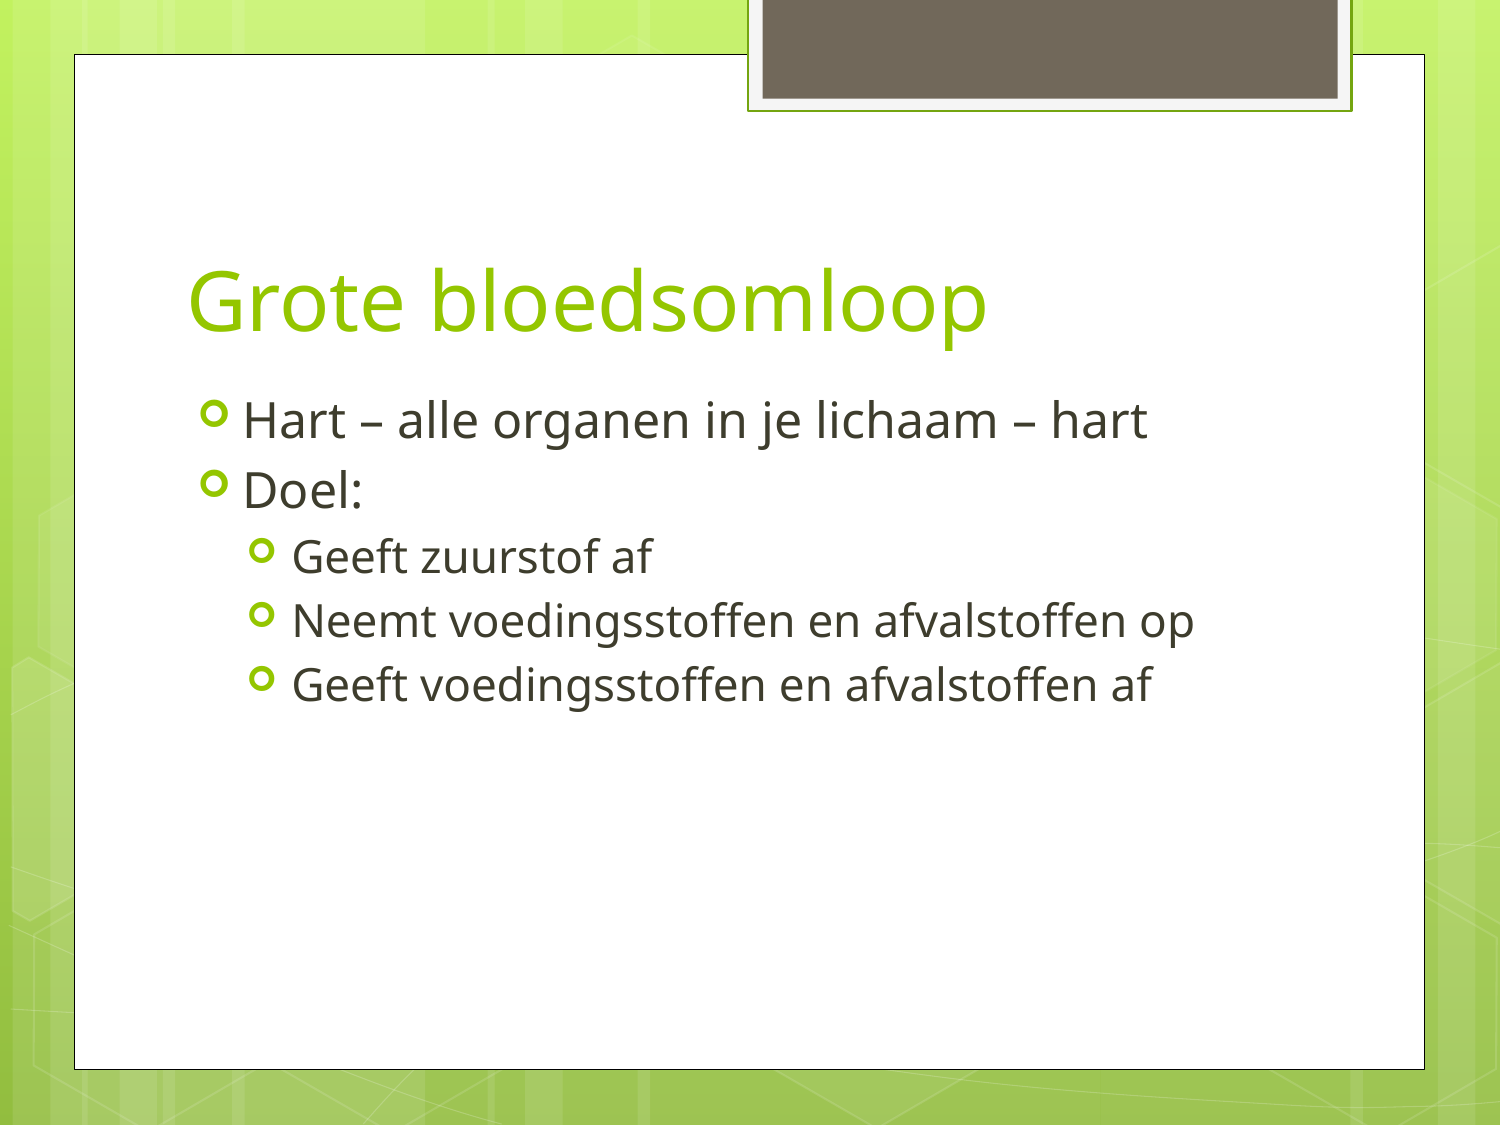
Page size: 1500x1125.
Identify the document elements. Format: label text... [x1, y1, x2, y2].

list Hart – alle organen in je lichaam – hart Doel: Geeft zuurstof af Neemt voedingsstoffen en afvalstoffen op Geeft voedingsstoffen en afvalstoffen af [171, 381, 1283, 957]
title Grote bloedsomloop [171, 168, 1324, 357]
